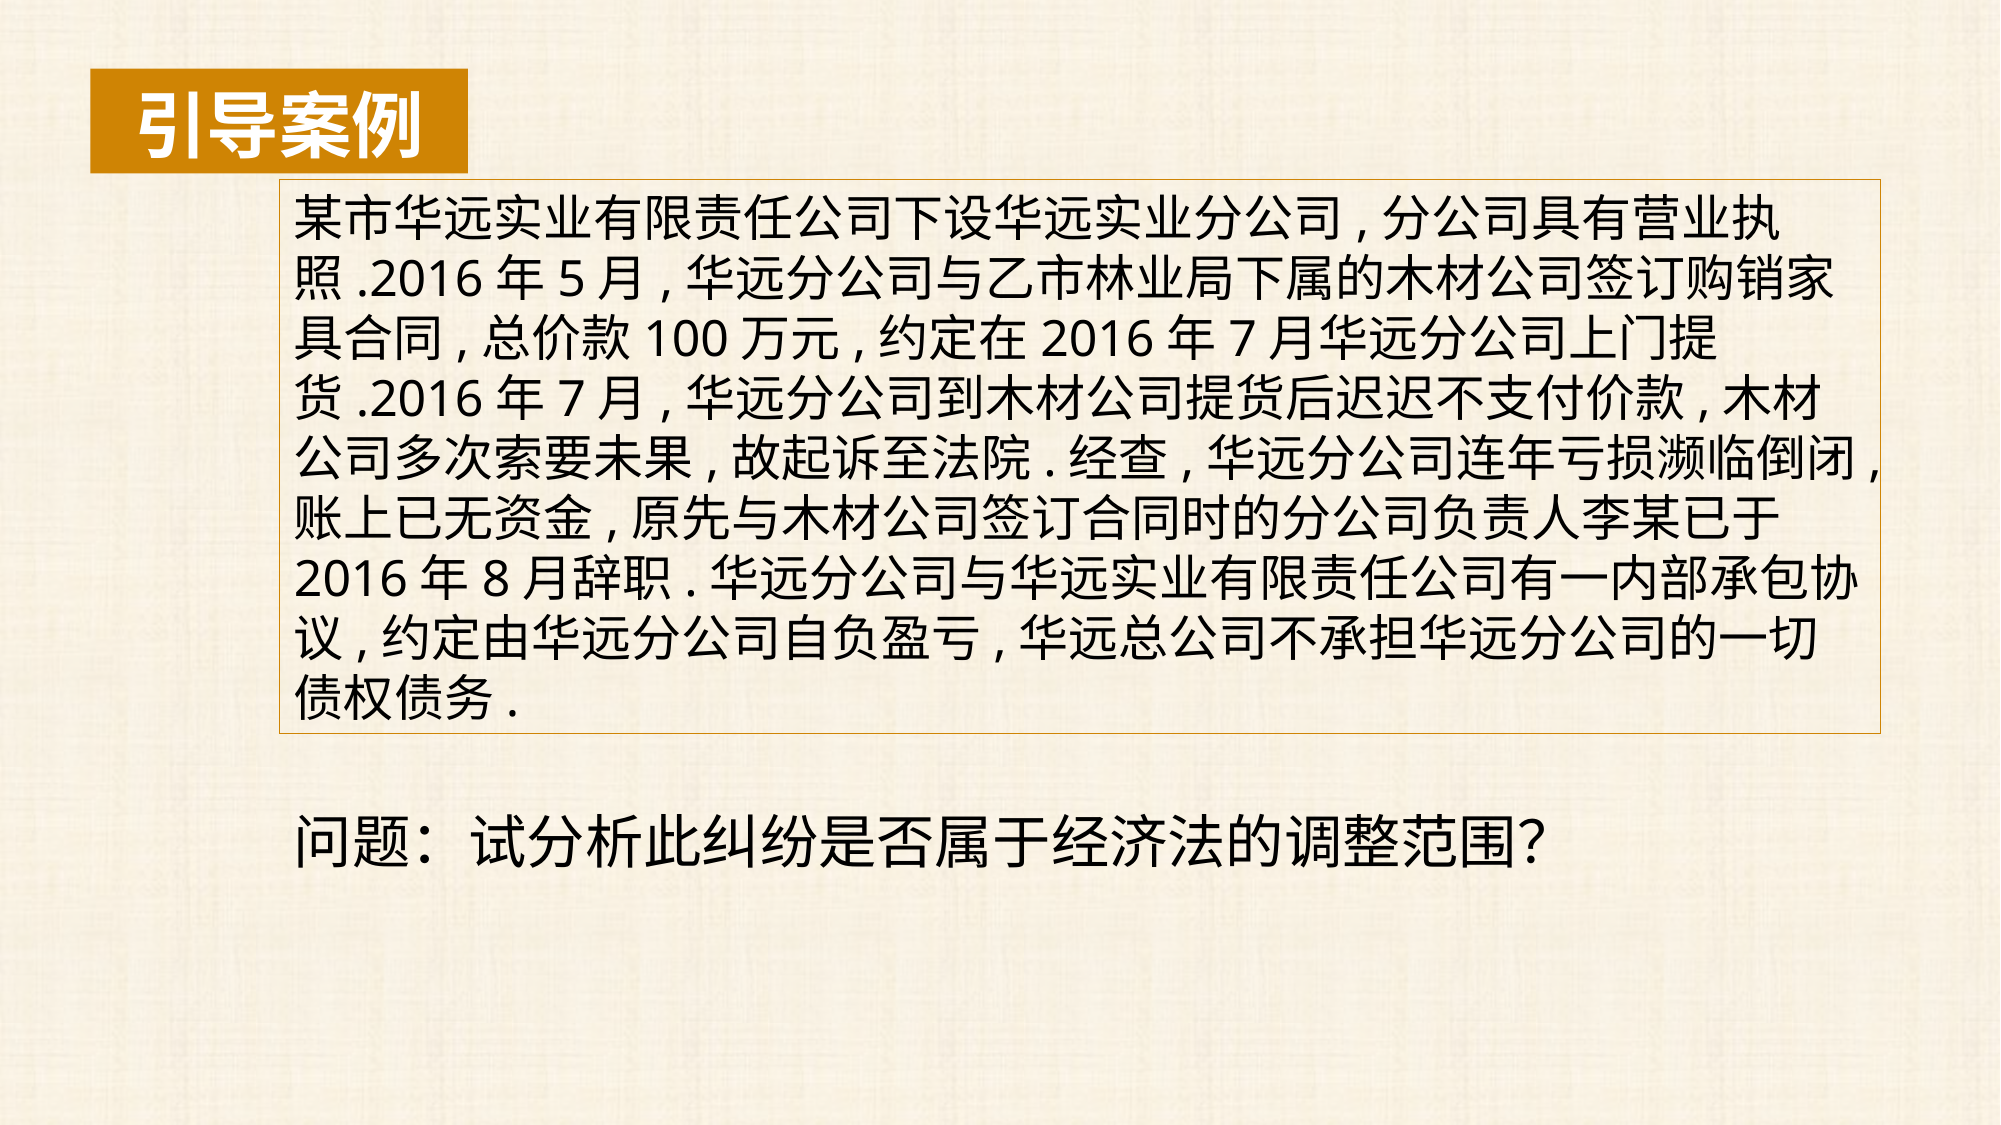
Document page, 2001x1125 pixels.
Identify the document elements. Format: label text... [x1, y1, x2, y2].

text_box 某市华远实业有限责任公司下设华远实业分公司,分公司具有营业执照.2016年5月,华远分公司与乙市林业局下属的木材公司签订购销家具合同,总价款100万元,约定在2016年7月华远分公司上门提货.2016年7月,华远分公司到木材公司提货后迟迟不支付价款,木材公司多次索要未果,故起诉至法院.经查,华远分公司连年亏损濒临倒闭,账上已无资金,原先与木材公司签订合同时的分公司负责人李某已于2016年8月辞职.华远分公司与华远实业有限责任公司有一内部承包协议,约定由华远分公司自负盈亏,华远总公司不承担华远分公司的一切债权债务. [279, 179, 1881, 734]
text_box 问题：试分析此纠纷是否属于经济法的调整范围？ [279, 797, 1881, 883]
text_box 引导案例 [89, 67, 469, 174]
